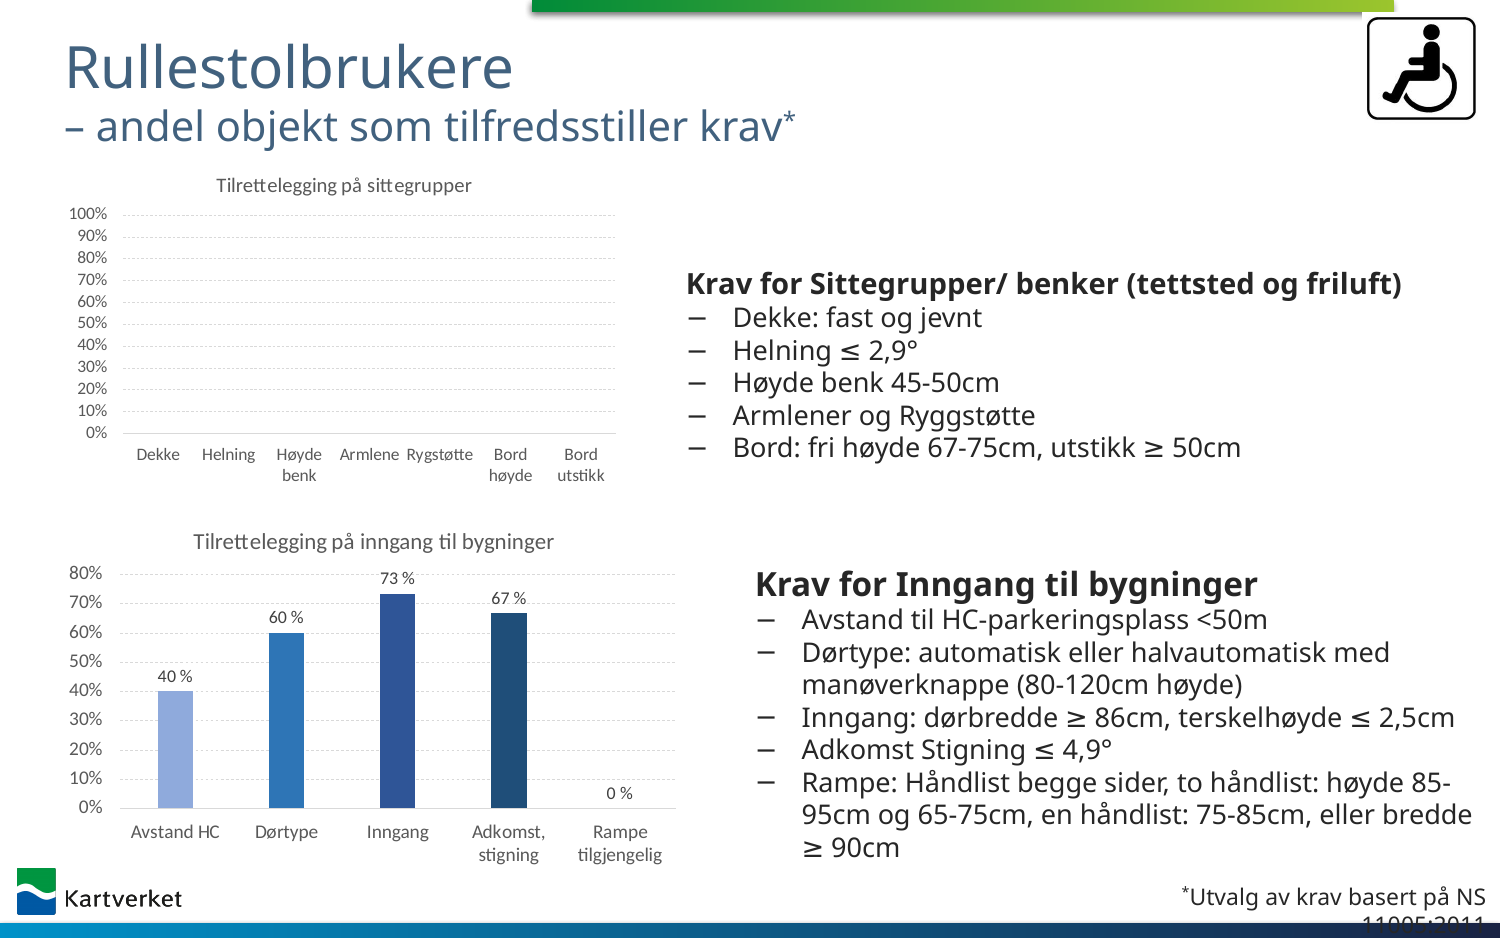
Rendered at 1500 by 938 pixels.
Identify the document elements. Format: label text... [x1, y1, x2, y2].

text_box Krav for Inngang til bygninger Avstand til HC-parkeringsplass <50m Dørtype: automatisk eller halvautomatisk med manøverknappe (80-120cm høyde) Inngang: dørbredde ≥ 86cm, terskelhøyde ≤ 2,5cm Adkomst Stigning ≤ 4,9° Rampe: Håndlist begge sider, to håndlist: høyde 85-95cm og 65-75cm, en håndlist: 75-85cm, eller bredde ≥ 90cm [740, 555, 1491, 870]
text_box Krav for Sittegrupper/ benker (tettsted og friluft) Dekke: fast og jevnt Helning ≤ 2,9° Høyde benk 45-50cm Armlener og Ryggstøtte Bord: fri høyde 67-75cm, utstikk ≥ 50cm [670, 258, 1418, 471]
picture [1362, 12, 1481, 126]
text_box *Utvalg av krav basert på NS 11005:2011 [1068, 873, 1500, 938]
picture [62, 520, 687, 874]
text_box Rullestolbrukere – andel objekt som tilfredsstiller krav* [49, 25, 1431, 158]
picture [62, 166, 626, 492]
